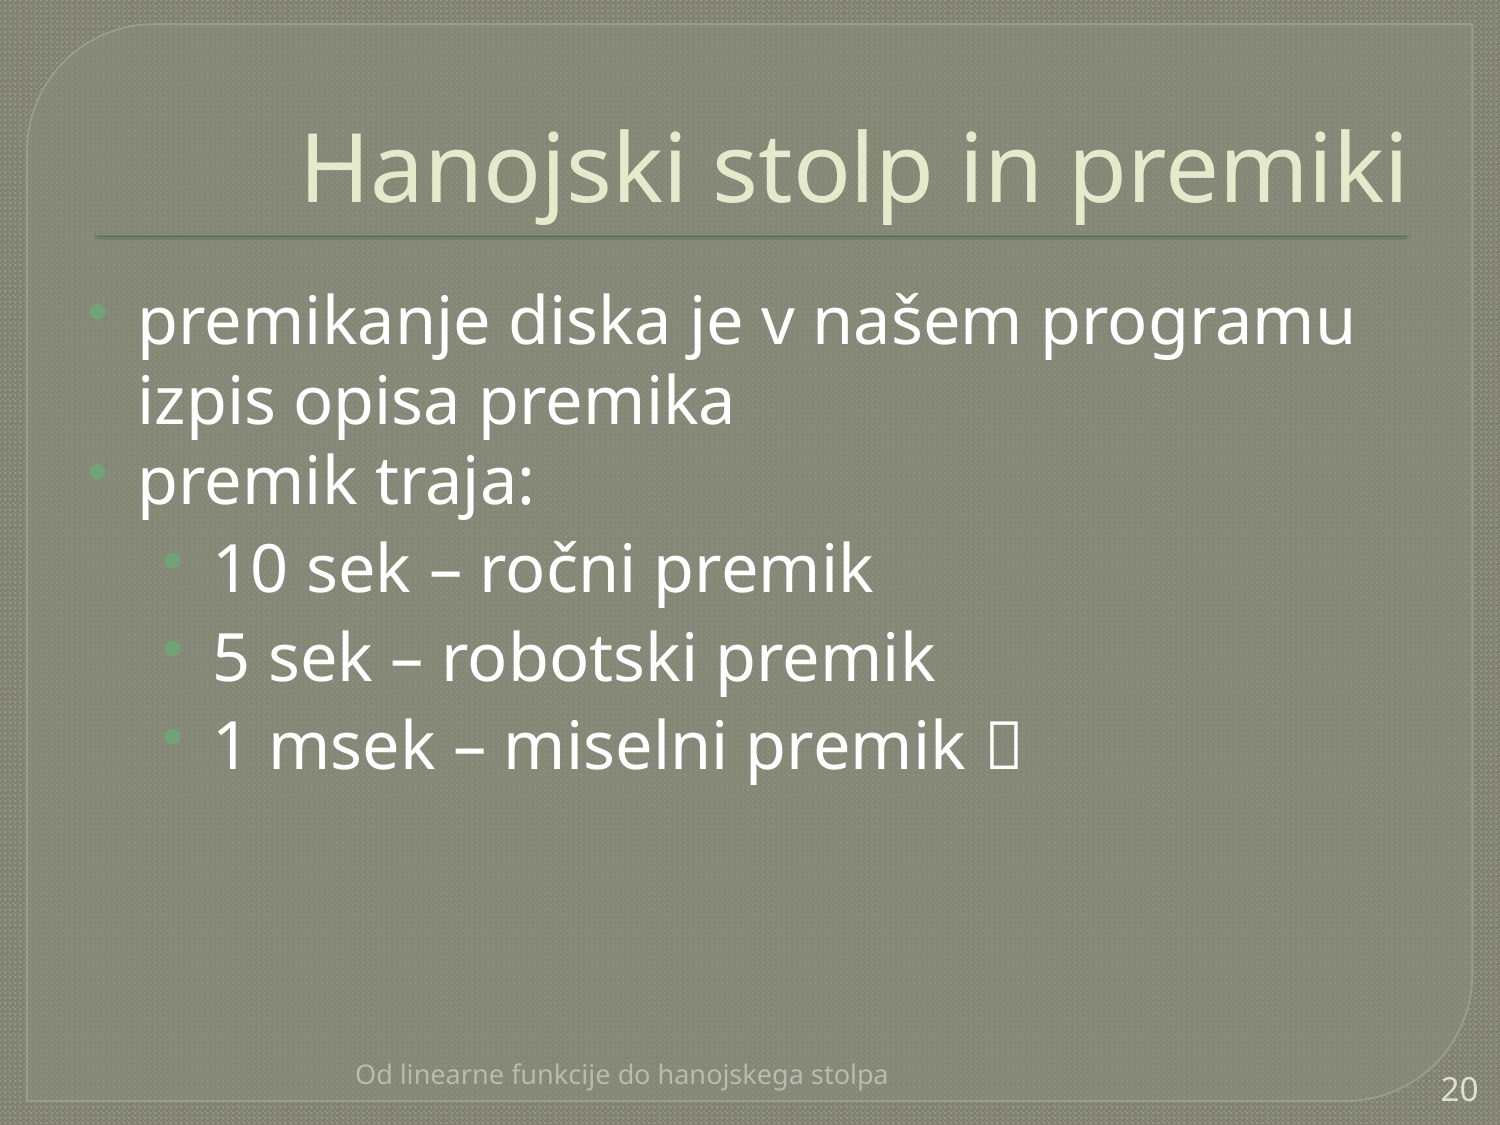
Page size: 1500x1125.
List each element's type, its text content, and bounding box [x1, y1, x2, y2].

footer Od linearne funkcije do hanojskega stolpa [212, 1050, 904, 1095]
title Hanojski stolp in premiki [75, 41, 1425, 230]
slide_number 20 [1417, 1068, 1494, 1114]
list premikanje diska je v našem programu izpis opisa premika premik traja: 10 sek – ročni premik 5 sek – robotski premik 1 msek – miselni premik  [75, 270, 1388, 1012]
